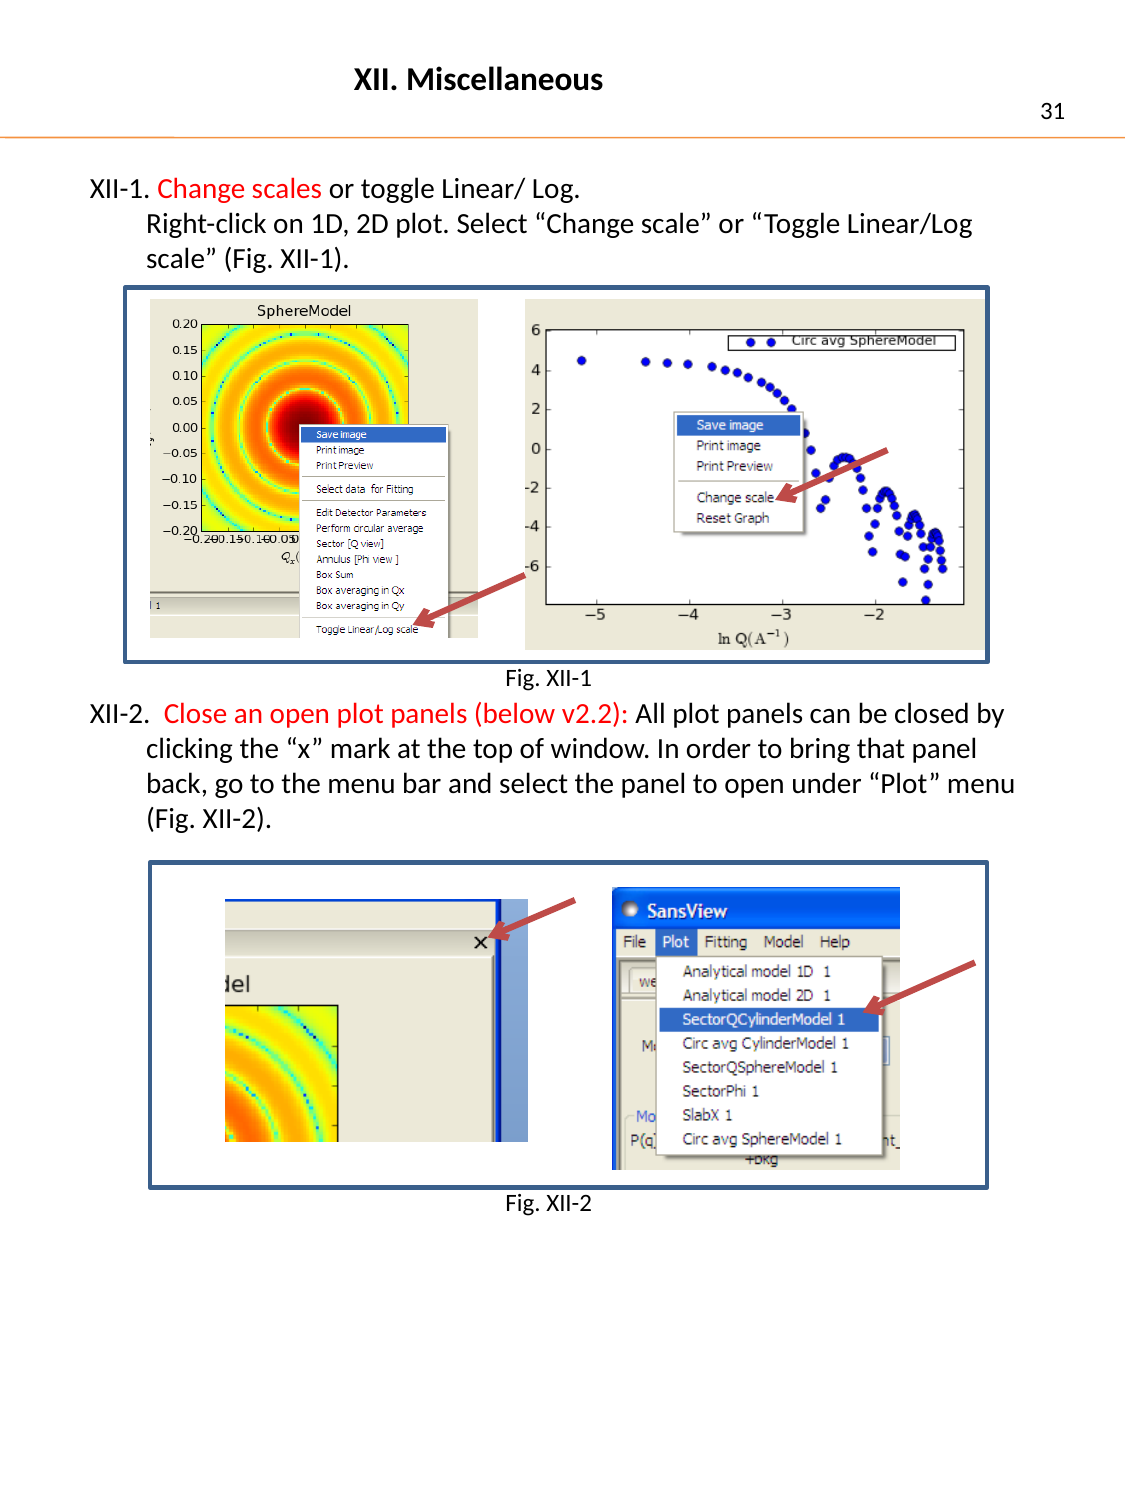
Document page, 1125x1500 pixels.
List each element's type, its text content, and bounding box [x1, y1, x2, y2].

picture [149, 299, 479, 639]
text_box XII. Miscellaneous [339, 49, 619, 105]
text_box XII-1. Change scales or toggle Linear/ Log. Right-click on 1D, 2D plot. Select “Change scale” or “Toggle Linear/Log scale” (Fig. XII-1). XII-2. Close an open plot panels (below v2.2): All plot panels can be closed by clicking the “x” mark at the top of window. In order to bring that panel back, go to the menu bar and select the panel to open under “Plot” menu (Fig. XII-2). [74, 162, 1038, 912]
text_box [774, 449, 888, 501]
picture [224, 899, 529, 1142]
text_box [412, 574, 526, 626]
text_box [148, 912, 989, 1190]
text_box 31 [1025, 87, 1081, 133]
text_box Fig. XII-1 [490, 654, 608, 700]
picture [612, 887, 901, 1170]
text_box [862, 962, 976, 1013]
picture [524, 299, 985, 650]
text_box Fig. XII-2 [490, 1179, 608, 1225]
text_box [487, 899, 576, 938]
